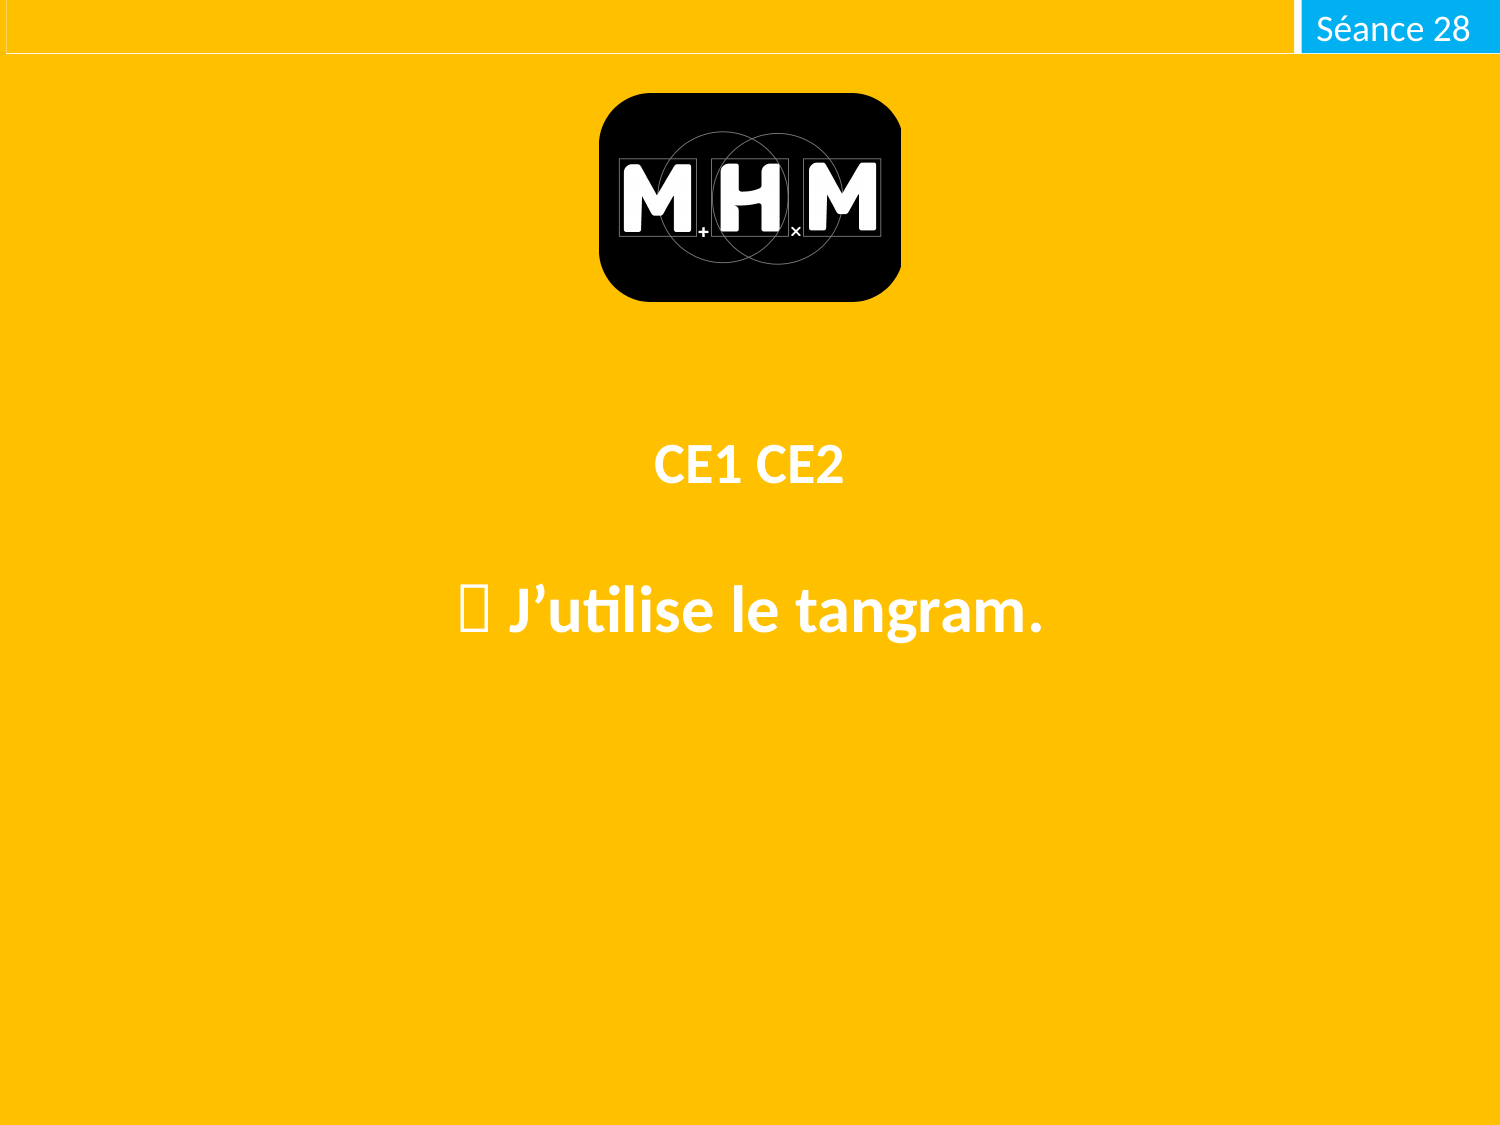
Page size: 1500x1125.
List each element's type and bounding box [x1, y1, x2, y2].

text_box [0, 54, 1500, 1125]
